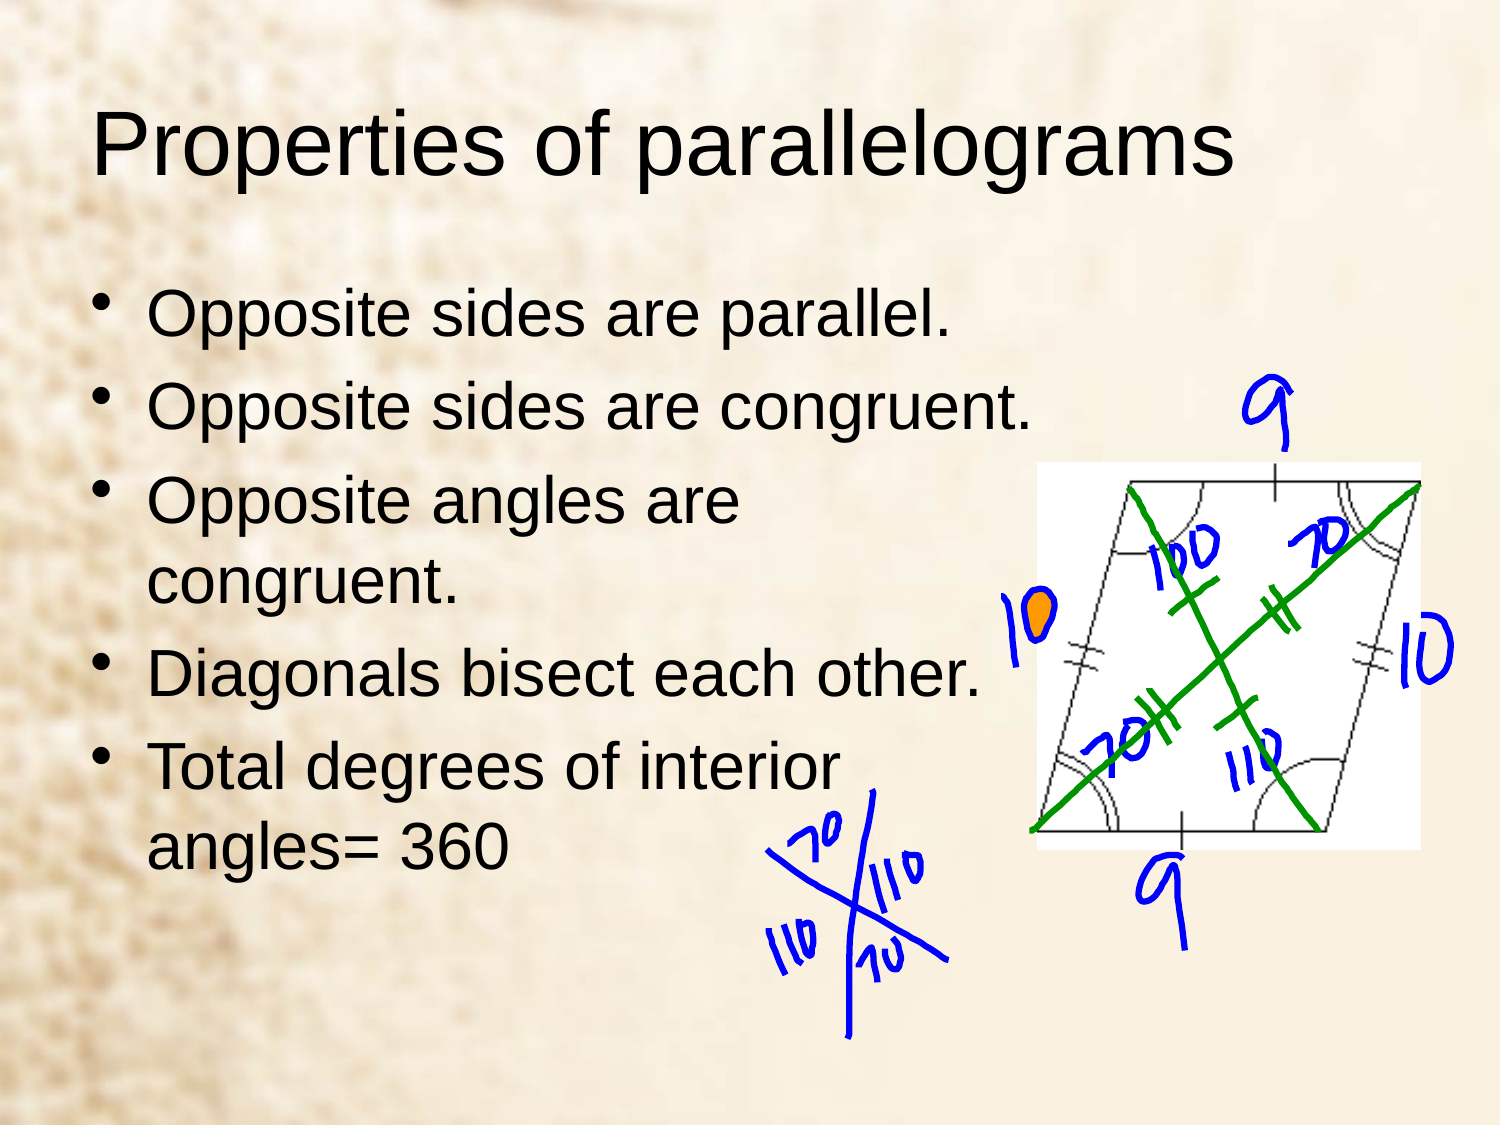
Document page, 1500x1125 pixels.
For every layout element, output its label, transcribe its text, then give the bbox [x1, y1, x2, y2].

picture [0, 0, 1500, 1125]
text_box [782, 924, 803, 965]
text_box [1426, 614, 1452, 683]
text_box [846, 789, 875, 1040]
text_box [1244, 376, 1293, 452]
title Properties of parallelograms [74, 44, 1426, 233]
text_box [871, 864, 886, 914]
text_box [767, 928, 787, 976]
list Opposite sides are parallel. Opposite sides are congruent. Opposite angles are congruent. Diagonals bisect each other. Total degrees of interior angles= 360 [74, 262, 1088, 1001]
text_box [884, 937, 902, 971]
text_box [861, 906, 949, 961]
text_box [797, 918, 815, 957]
text_box [1021, 588, 1032, 642]
text_box [824, 813, 840, 845]
text_box [1001, 595, 1017, 668]
text_box [901, 850, 922, 882]
text_box [857, 946, 879, 983]
text_box [787, 828, 817, 863]
text_box [886, 858, 899, 901]
text_box [766, 848, 854, 907]
text_box [1137, 860, 1186, 951]
